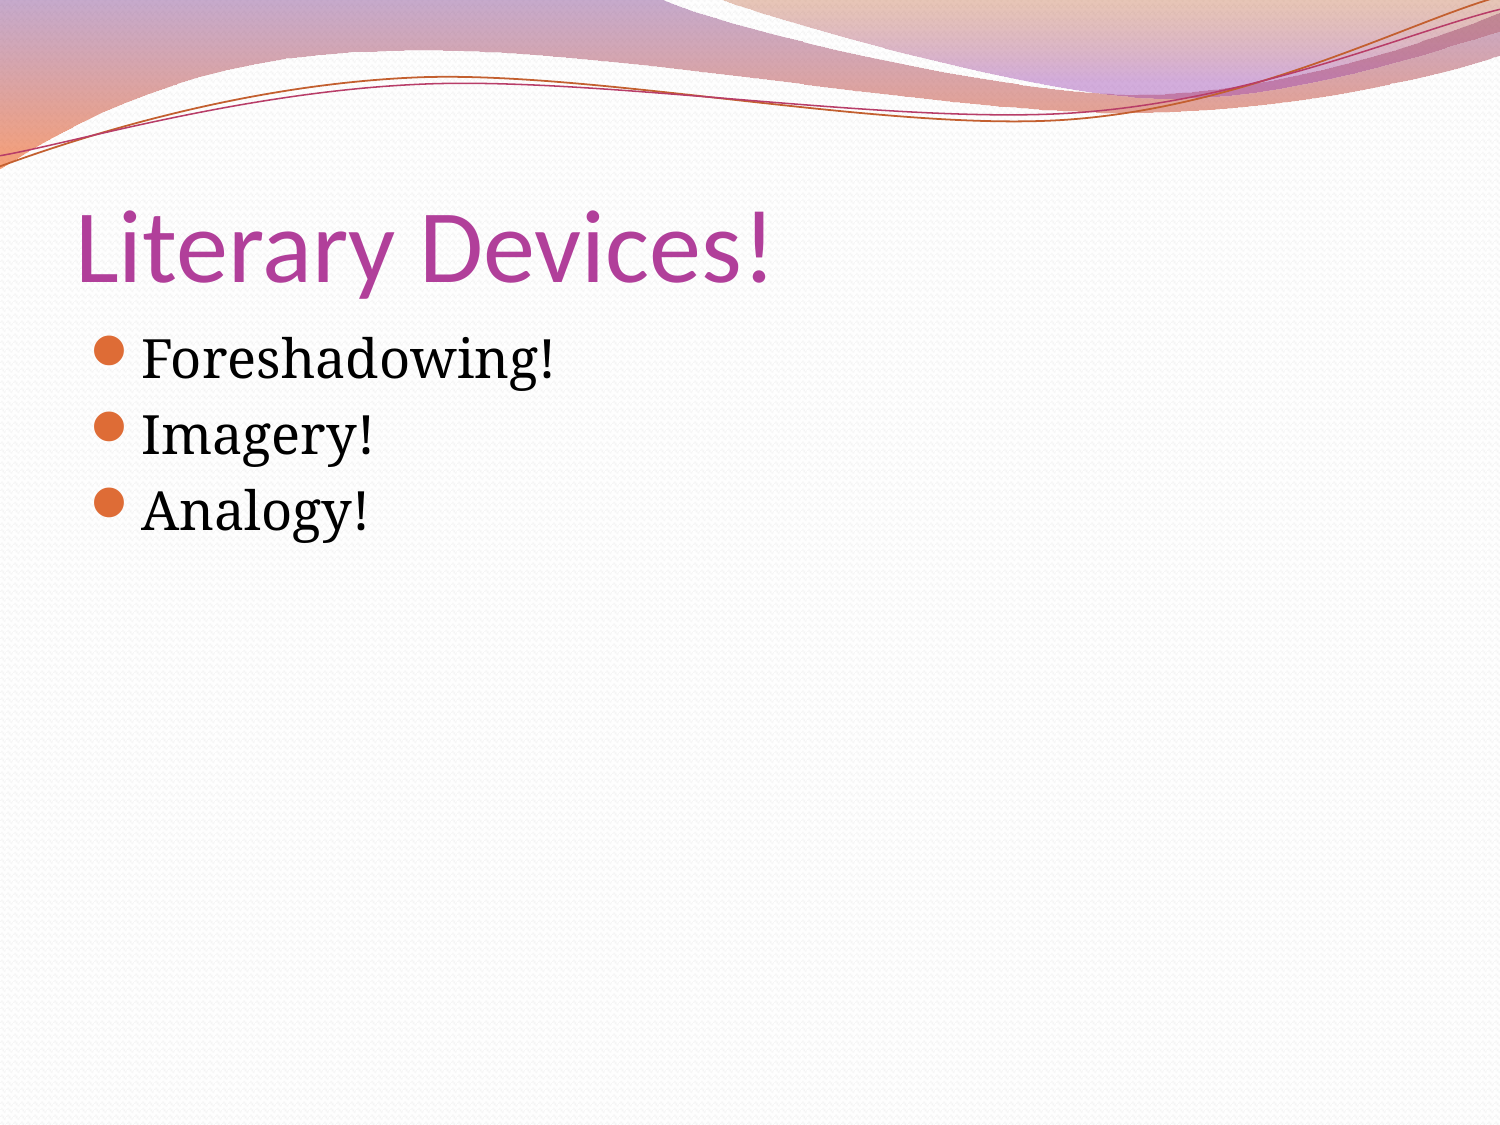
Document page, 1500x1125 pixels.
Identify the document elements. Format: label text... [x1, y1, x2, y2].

title Literary Devices! [75, 115, 1425, 303]
list Foreshadowing! Imagery! Analogy! [75, 317, 1425, 1038]
